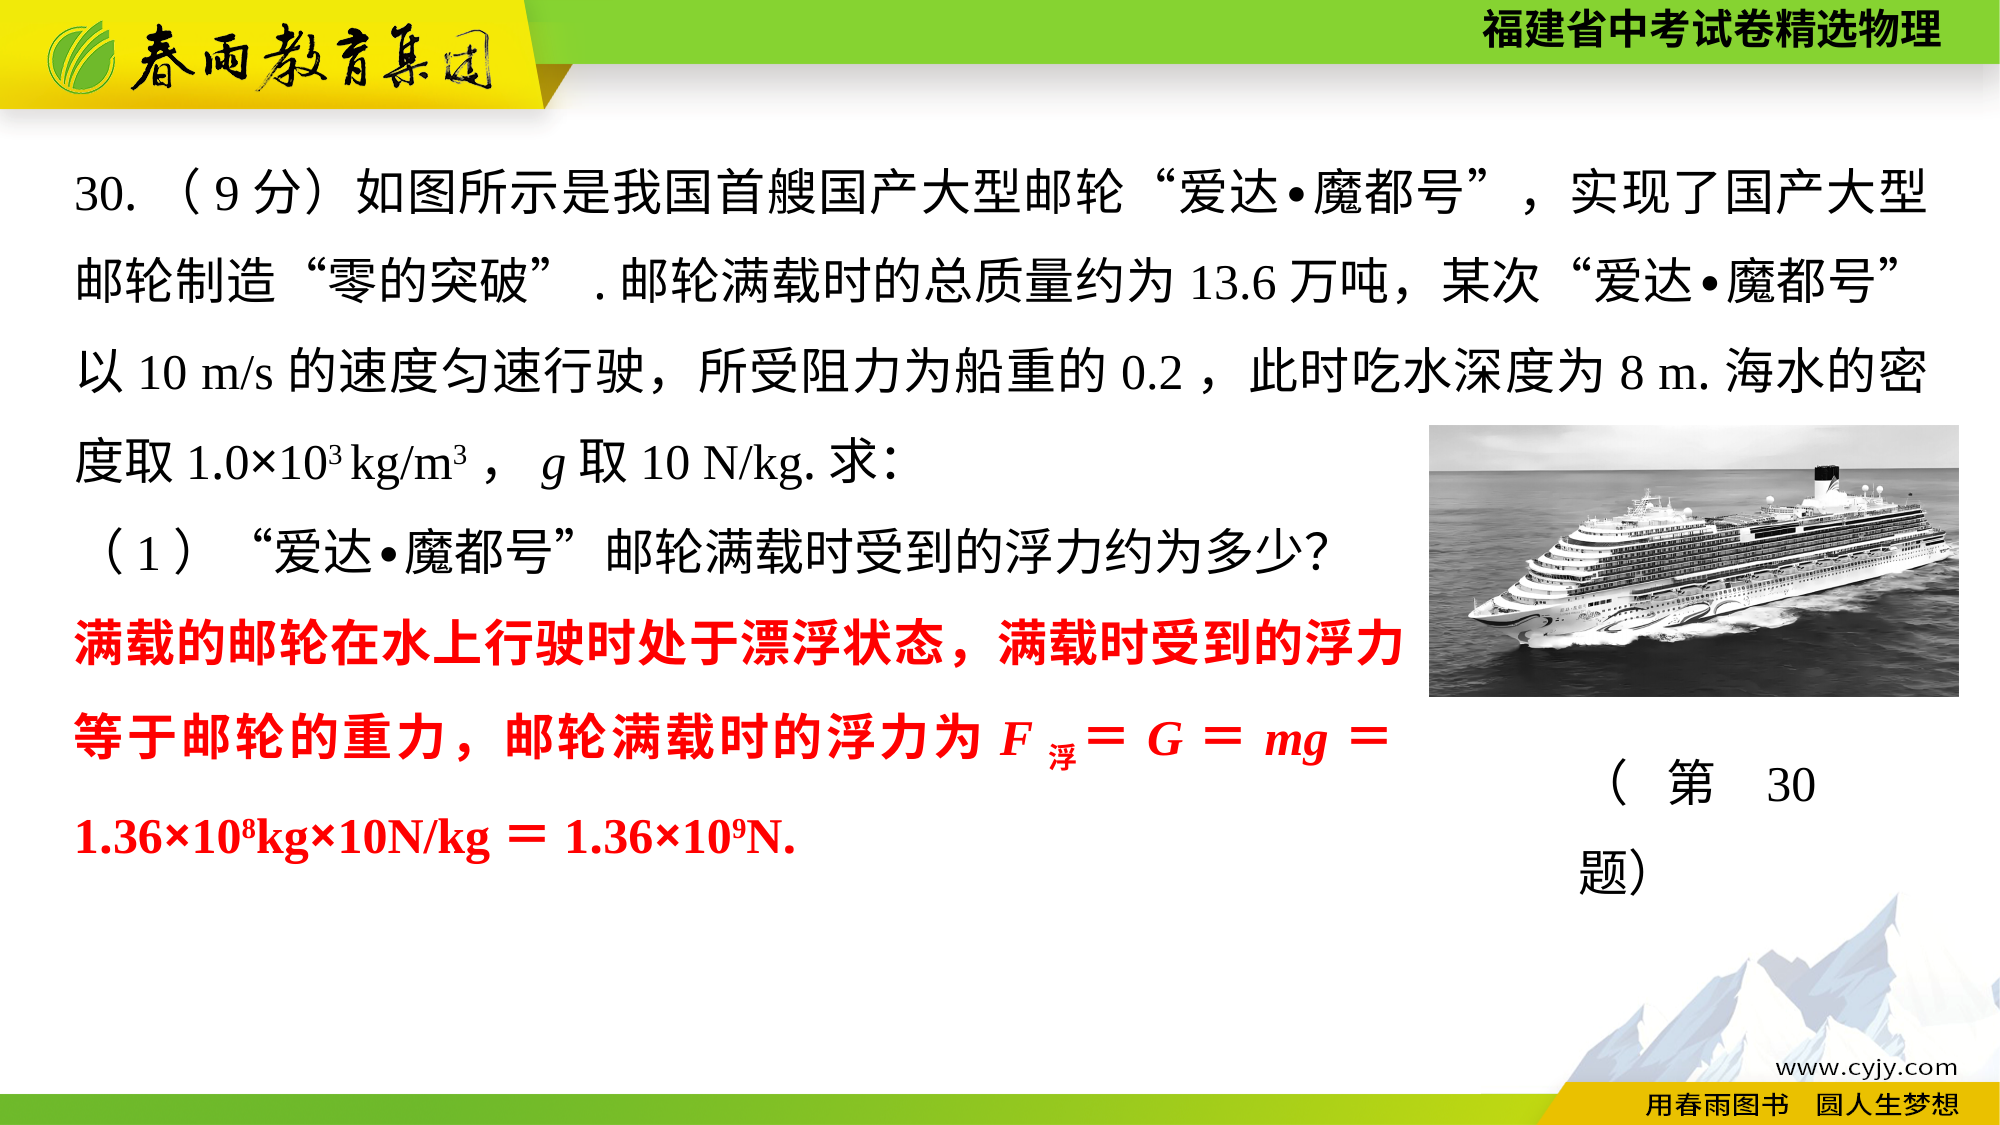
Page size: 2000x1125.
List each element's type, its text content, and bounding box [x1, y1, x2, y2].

text_box （第30题） [1563, 713, 1844, 819]
list 30.（9分）如图所示是我国首艘国产大型邮轮“爱达∙魔都号”，实现了国产大型邮轮制造“零的突破”.邮轮满载时的总质量约为13.6万吨，某次“爱达∙魔都号”以10 m/s的速度匀速行驶，所受阻力为船重的0.2，此时吃水深度为8 m.海水的密度取1.0×103 kg/m3，g取10 N/kg.求： （1）“爱达∙魔都号”邮轮满载时受到的浮力约为多少？ [59, 122, 1944, 574]
picture [0, 0, 2000, 1125]
text_box 满载的邮轮在水上行驶时处于漂浮状态，满载时受到的浮力等于邮轮的重力，邮轮满载时的浮力为F浮＝G＝mg＝1.36×108kg×10N/kg＝1.36×109N. [59, 574, 1421, 872]
